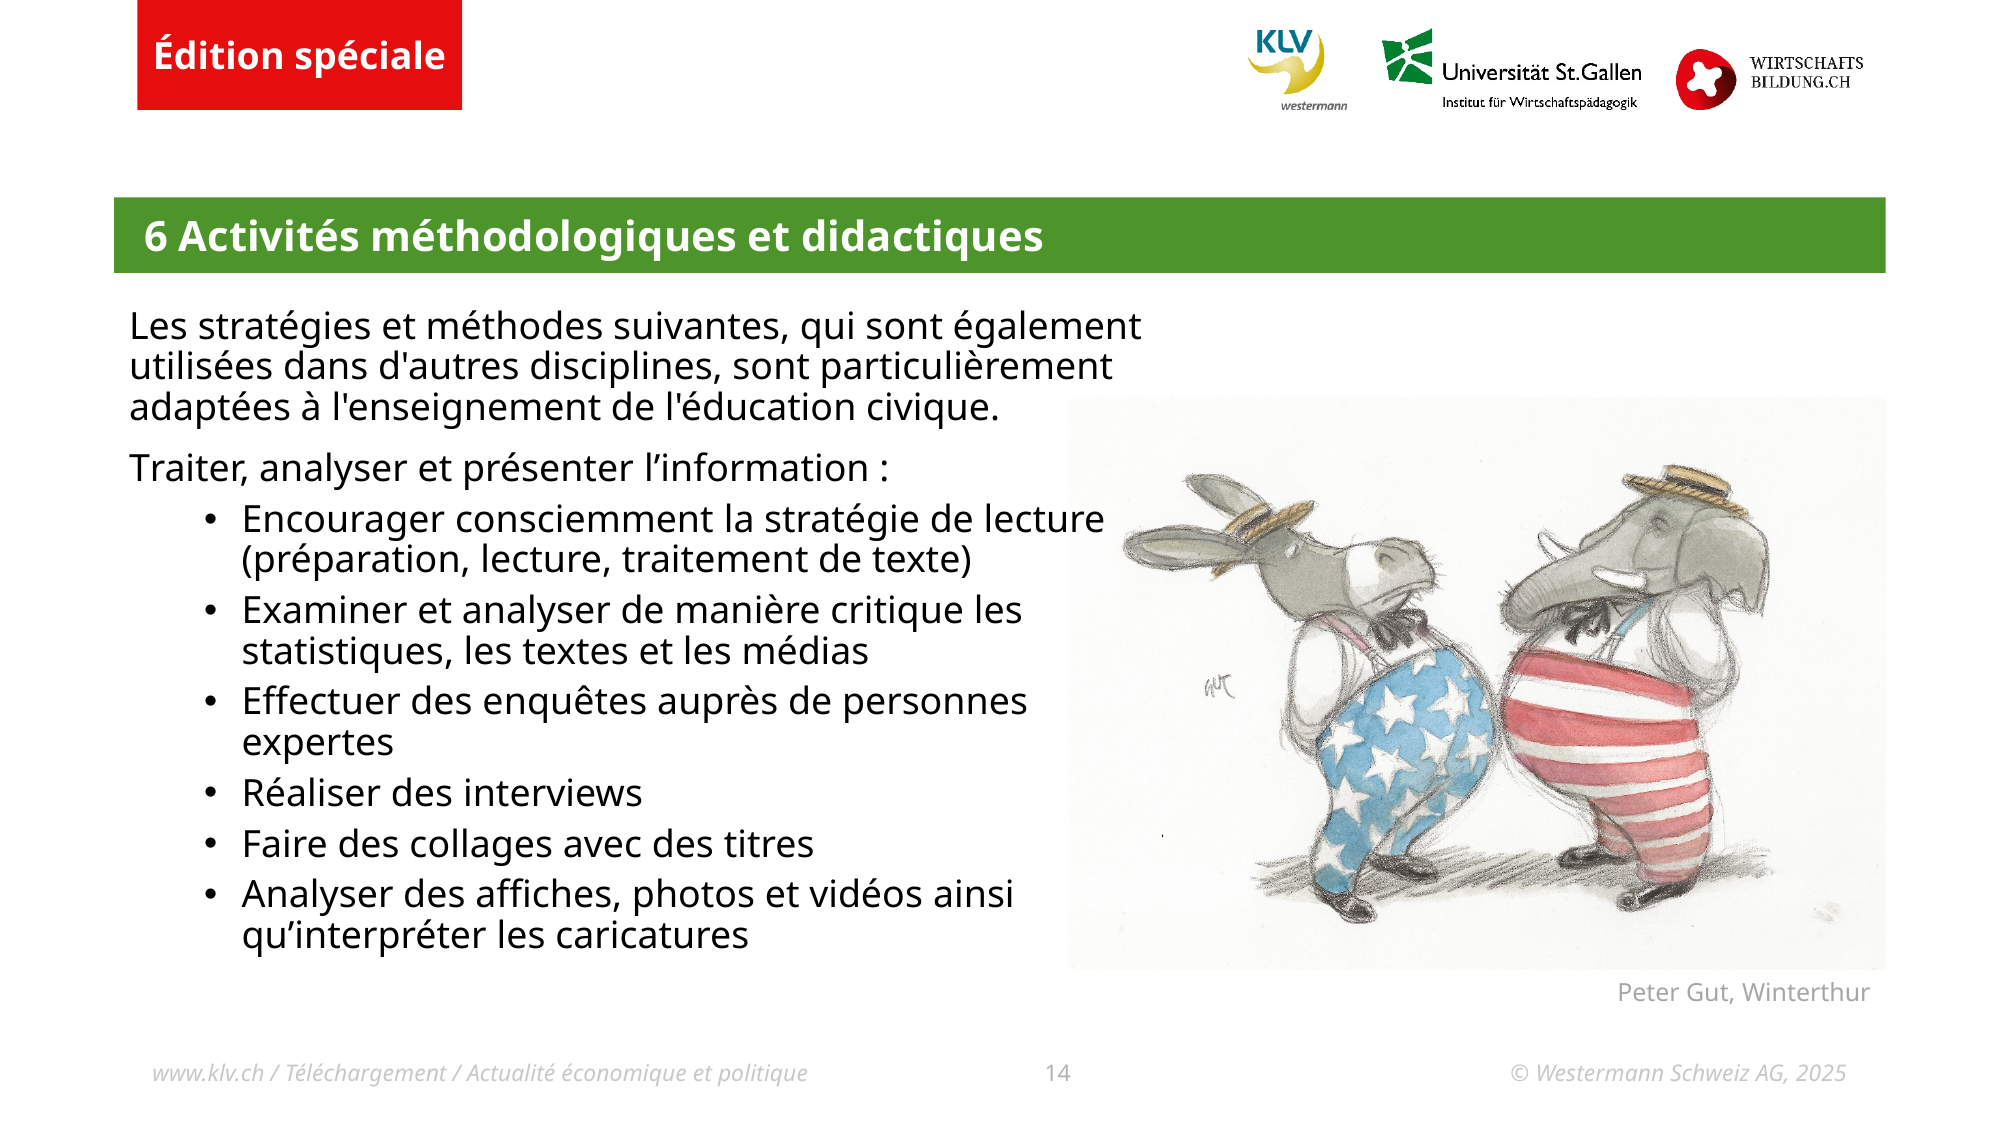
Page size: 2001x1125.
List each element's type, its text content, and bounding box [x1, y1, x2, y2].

slide_number www.klv.ch / Téléchargement / Actualité économique et politique [137, 1042, 903, 1103]
slide_number 14 [720, 1044, 1396, 1105]
picture [1382, 28, 1641, 110]
picture [1676, 49, 1863, 110]
picture [1068, 397, 1886, 970]
text_box 6 Activités méthodologiques et didactiques [113, 196, 1887, 274]
text_box Peter Gut, Winterthur [1602, 969, 1947, 1014]
footer © Westermann Schweiz AG, 2025 [1395, 1042, 1863, 1103]
list Les stratégies et méthodes suivantes, qui sont également utilisées dans d'autres disciplines, sont particulièrement adaptées à l'enseignement de l'éducation civique. Traiter, analyser et présenter l’information : Encourager consciemment la stratégie de lecture (préparation, lecture, traitement de texte) Examiner et analyser de manière critique les statistiques, les textes et les médias Effectuer des enquêtes auprès de personnes expertes Réaliser des interviews Faire des collages avec des titres Analyser des affiches, photos et vidéos ainsi qu’interpréter les caricatures [114, 299, 1159, 981]
picture [1248, 30, 1347, 110]
